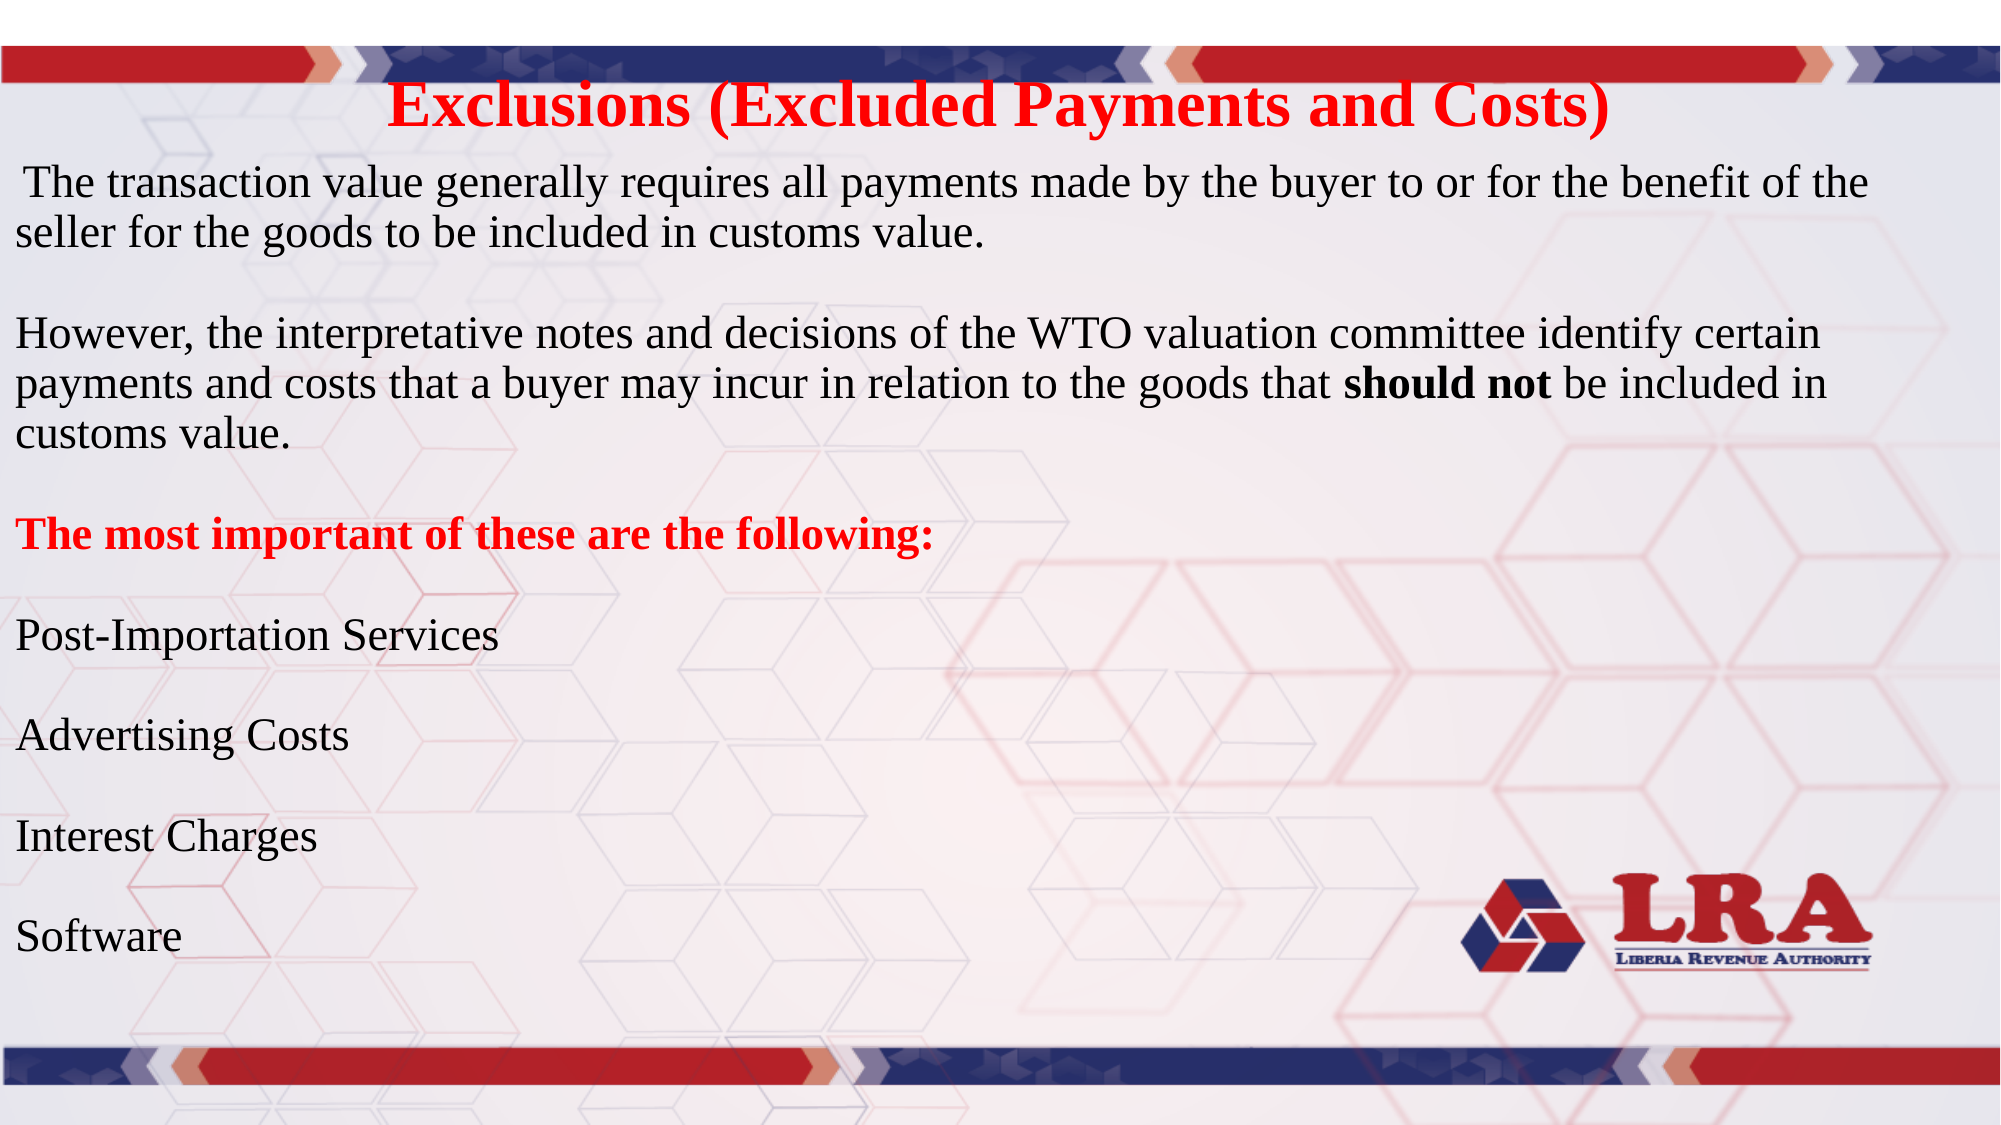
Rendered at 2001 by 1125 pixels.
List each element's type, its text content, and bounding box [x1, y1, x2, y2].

title Exclusions (Excluded Payments and Costs) [137, 59, 1863, 149]
list The transaction value generally requires all payments made by the buyer to or for the benefit of the seller for the goods to be included in customs value. However, the interpretative notes and decisions of the WTO valuation committee identify certain payments and costs that a buyer may incur in relation to the goods that should not be included in customs value. The most important of these are the following: Post-Importation Services Advertising Costs Interest Charges Software [0, 149, 1958, 1070]
picture [0, 0, 2001, 1125]
